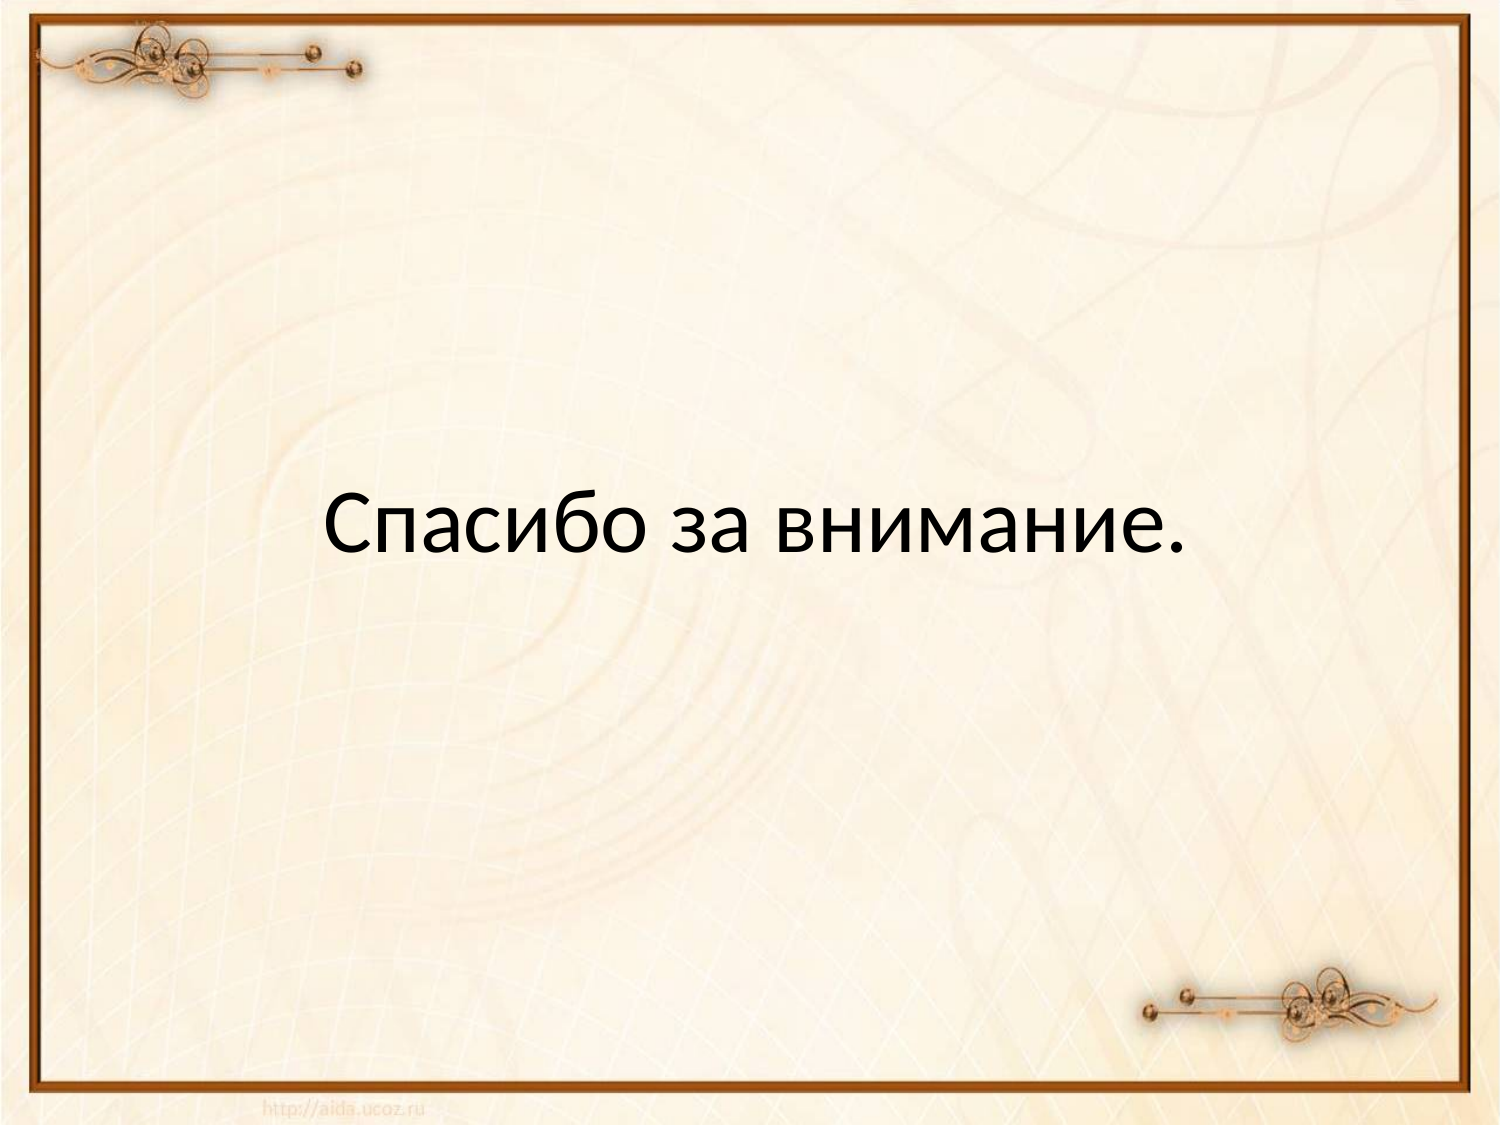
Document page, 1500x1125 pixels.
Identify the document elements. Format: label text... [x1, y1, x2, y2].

picture [0, 0, 1500, 1125]
title Спасибо за внимание. [82, 421, 1432, 610]
